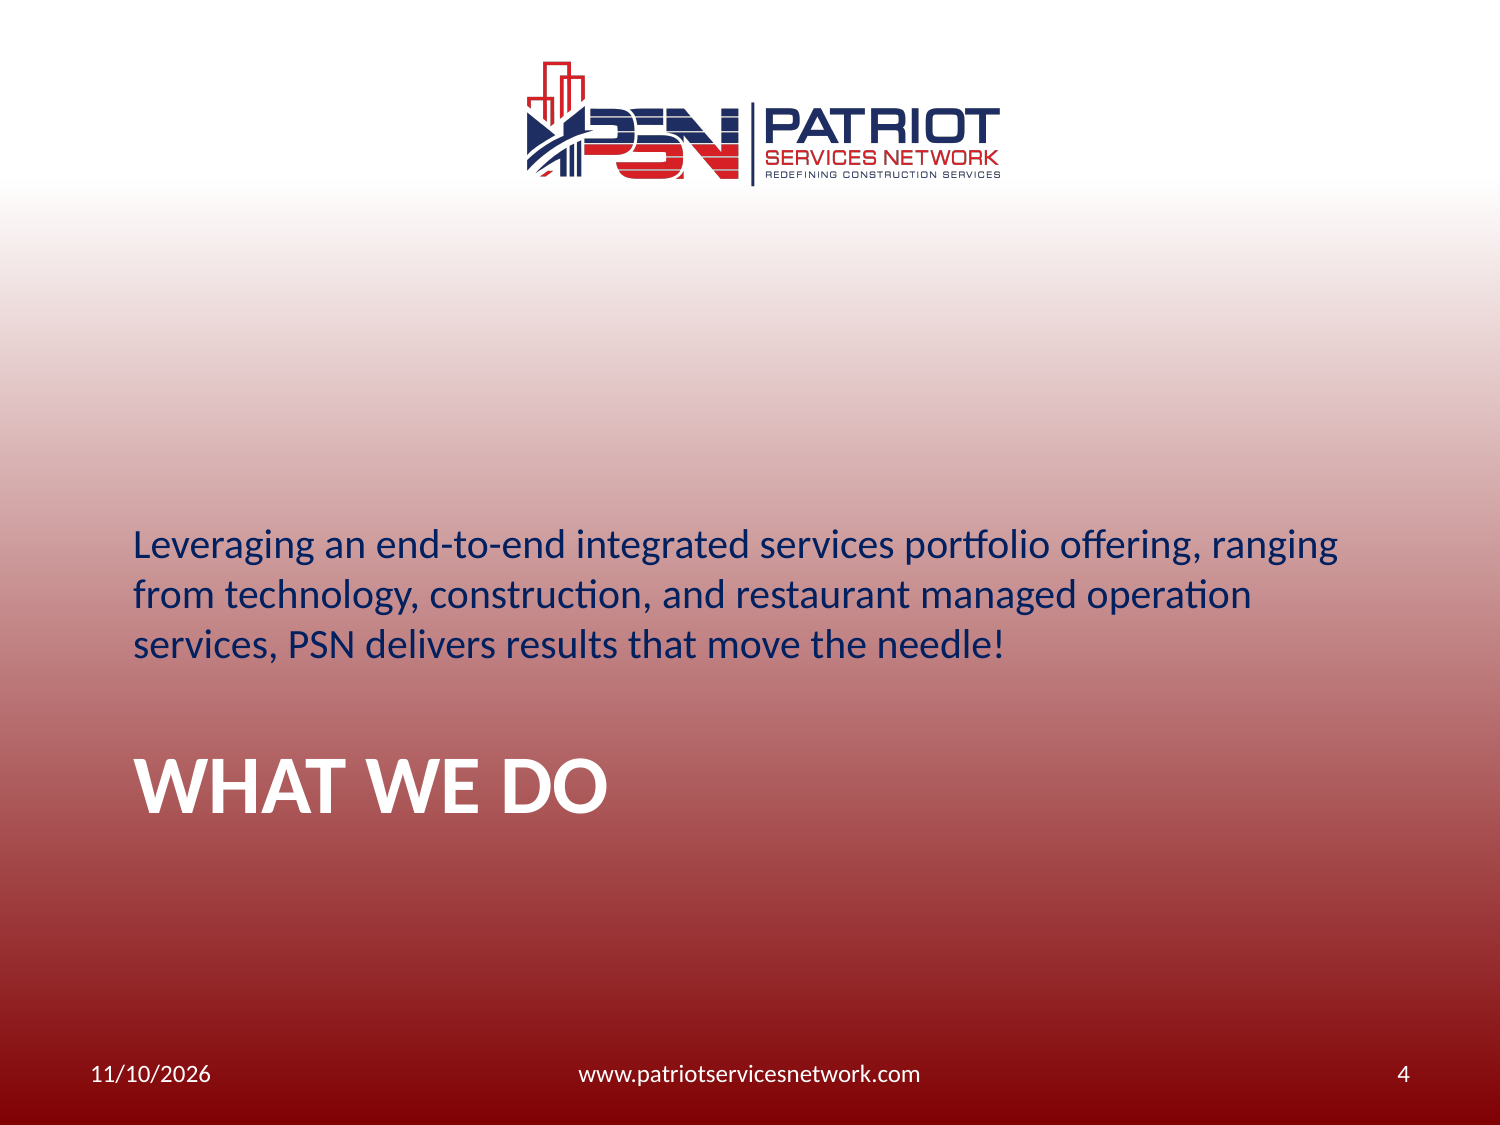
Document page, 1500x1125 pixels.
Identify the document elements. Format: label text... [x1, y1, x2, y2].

title WHAT WE DO [118, 722, 1394, 947]
slide_number 4 [1074, 1042, 1425, 1103]
footer www.patriotservicesnetwork.com [512, 1042, 988, 1103]
picture [438, 0, 1062, 245]
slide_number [75, 1042, 425, 1103]
list Leveraging an end-to-end integrated services portfolio offering, ranging from technology, construction, and restaurant managed operation services, PSN delivers results that move the needle! [118, 428, 1394, 675]
